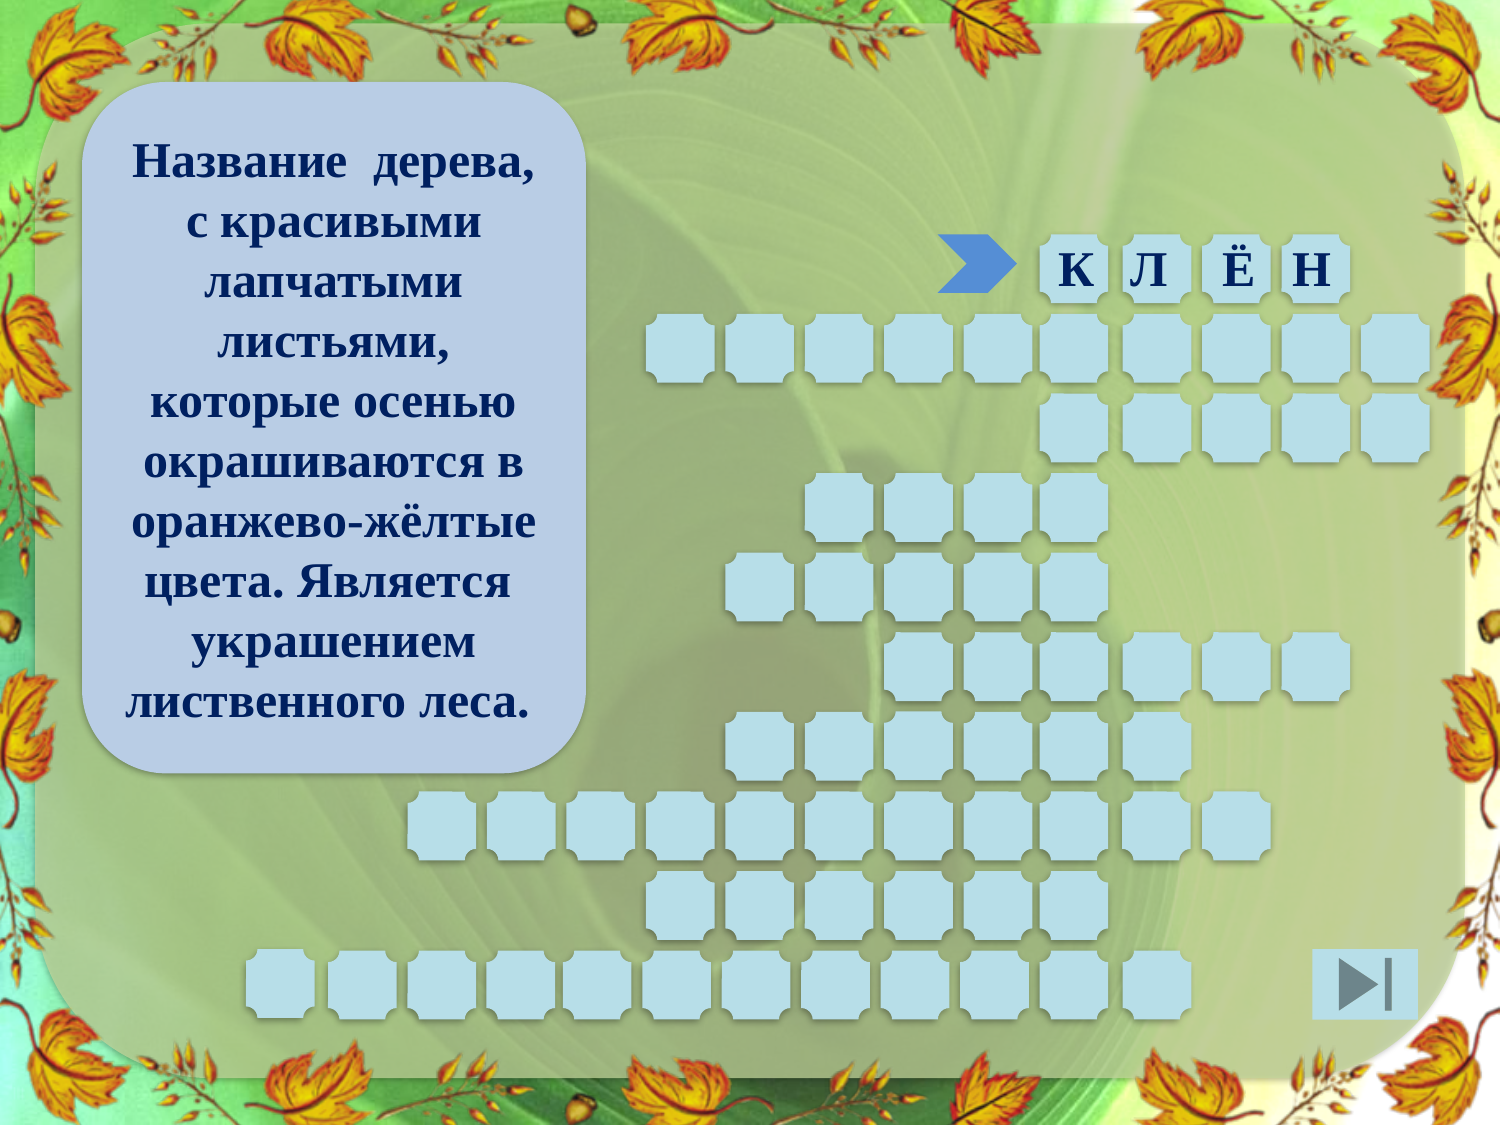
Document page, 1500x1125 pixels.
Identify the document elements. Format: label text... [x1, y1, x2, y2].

picture [0, 0, 1500, 1125]
text_box К [1043, 228, 1110, 232]
text_box Л [1116, 228, 1184, 232]
text_box [245, 949, 315, 1018]
text_box Н [1277, 228, 1347, 232]
text_box Ё [1207, 228, 1271, 232]
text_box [327, 234, 1430, 1020]
text_box Название дерева, с красивыми лапчатыми листьями, которые осенью окрашиваются в оранжево-жёлтые цвета. Является украшением лиственного леса. [82, 81, 586, 774]
